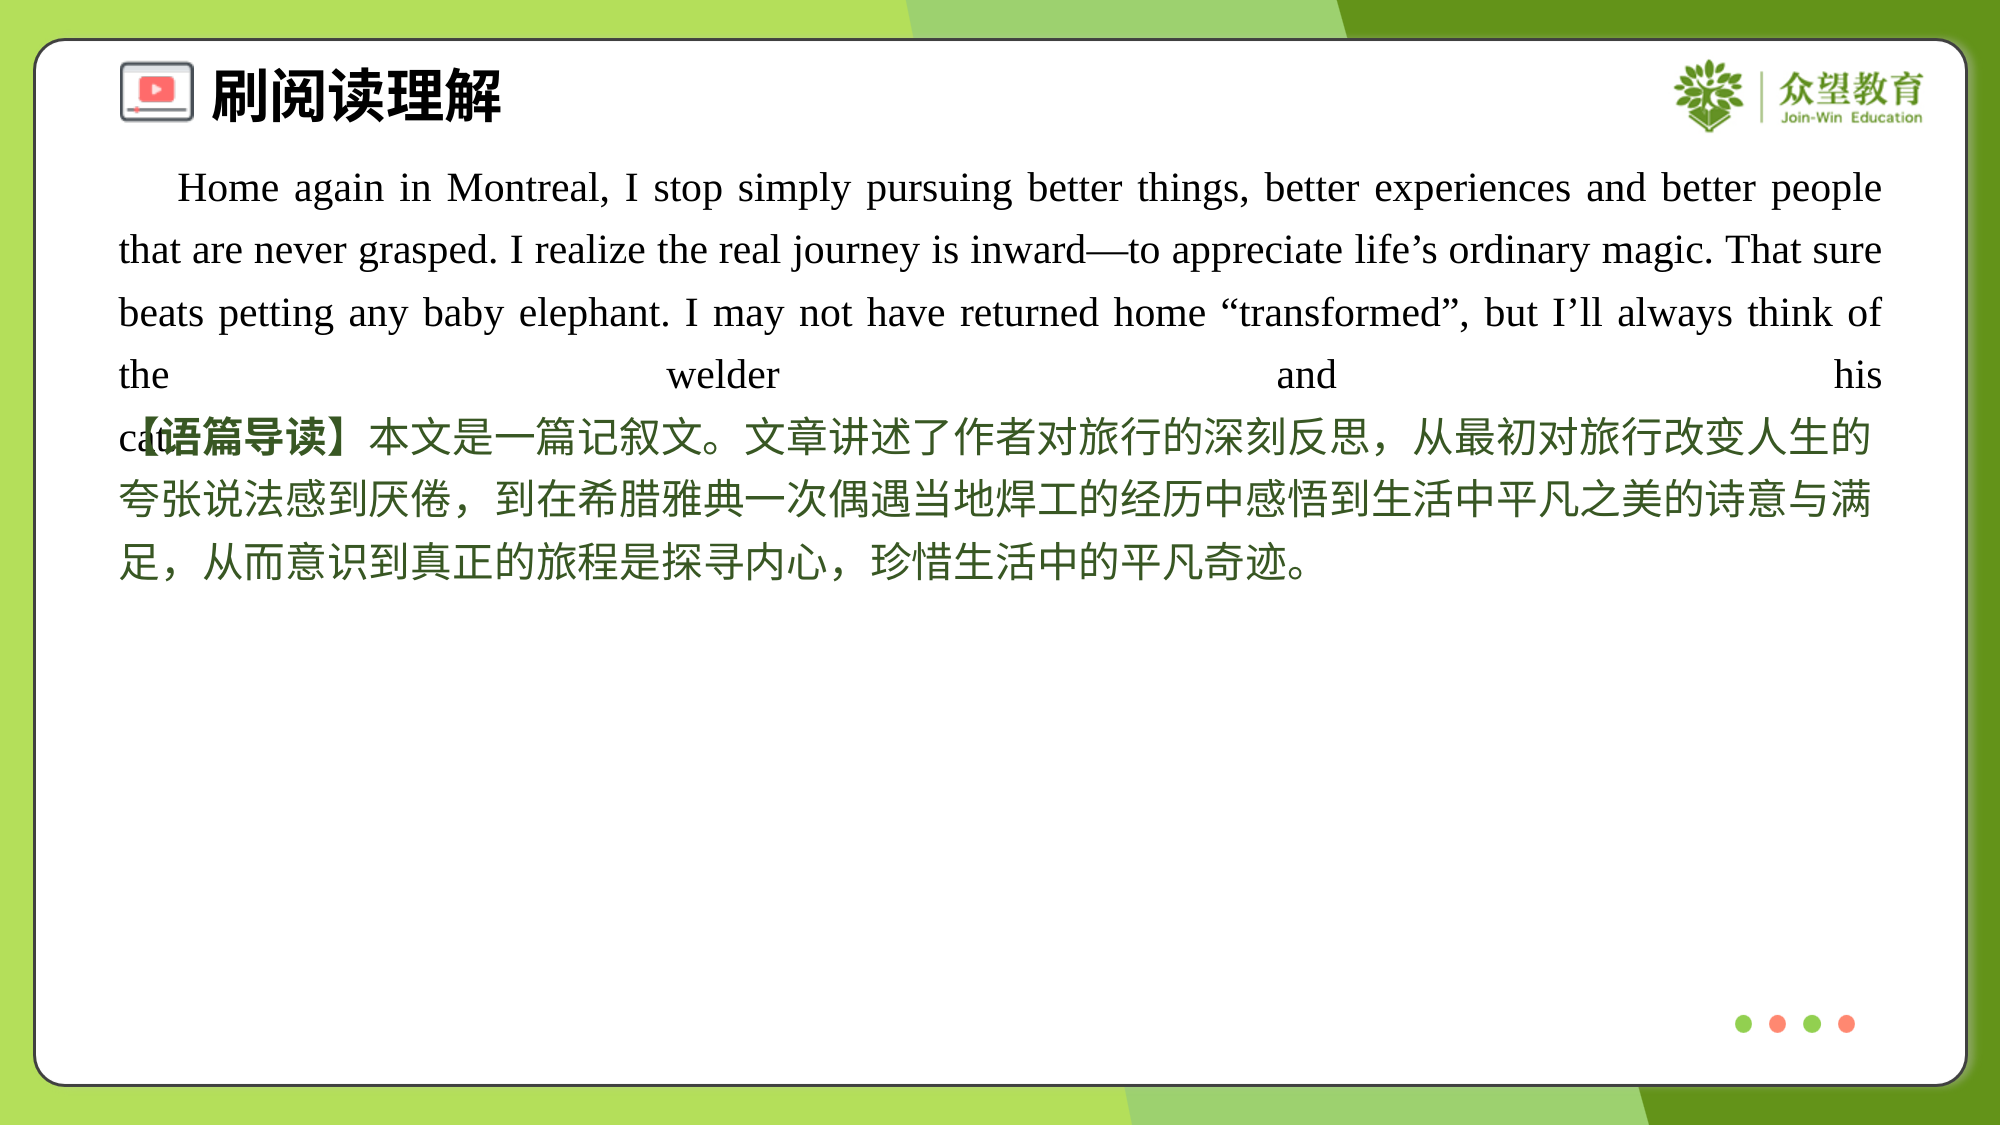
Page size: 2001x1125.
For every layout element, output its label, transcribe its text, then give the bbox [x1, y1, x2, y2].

text_box 【语篇导读】本文是一篇记叙文。文章讲述了作者对旅行的深刻反思，从最初对旅行改变人生的夸张说法感到厌倦，到在希腊雅典一次偶遇当地焊工的经历中感悟到生活中平凡之美的诗意与满足，从而意识到真正的旅程是探寻内心，珍惜生活中的平凡奇迹。 [118, 398, 1883, 581]
picture [0, 0, 2000, 1125]
text_box Home again in Montreal, I stop simply pursuing better things, better experiences and better people that are never grasped. I realize the real journey is inward—to appreciate life’s ordinary magic. That sure beats petting any baby elephant. I may not have returned home “transformed”, but I’ll always think of the welder and his cat.#7 [118, 146, 1883, 391]
